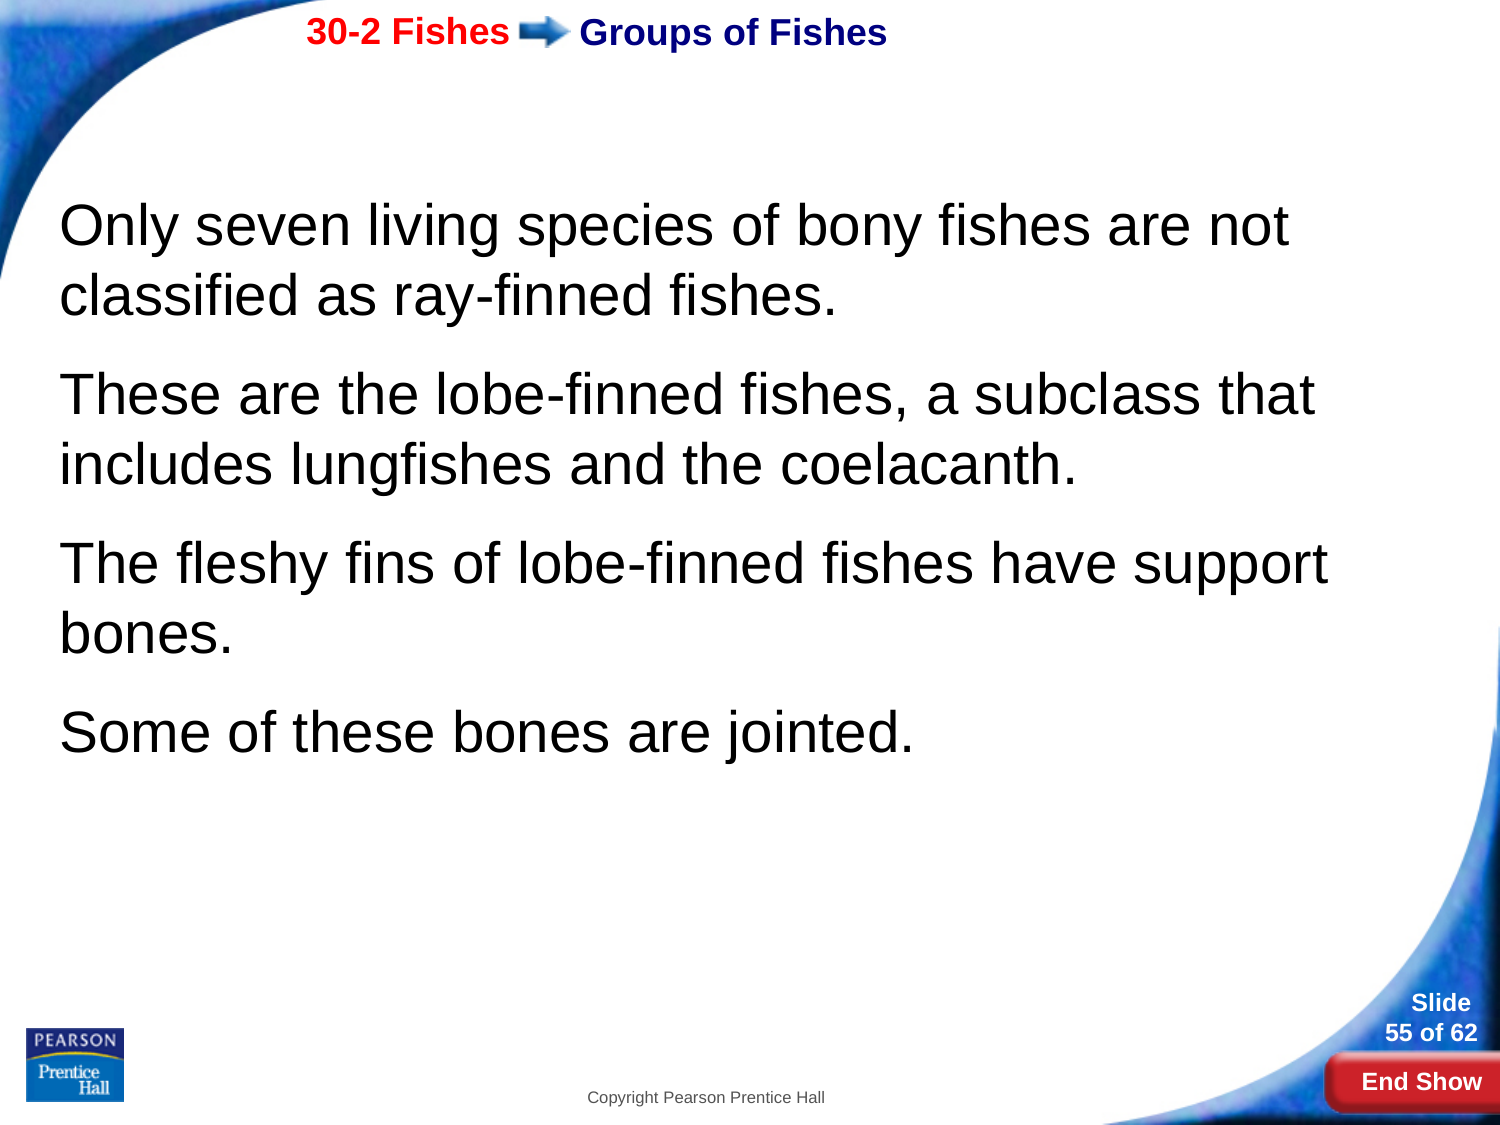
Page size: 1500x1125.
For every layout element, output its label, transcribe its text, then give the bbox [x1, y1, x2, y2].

list Only seven living species of bony fishes are not classified as ray-finned fishes. These are the lobe-finned fishes, a subclass that includes lungfishes and the coelacanth. The fleshy fins of lobe-finned fishes have support bones. Some of these bones are jointed. [44, 179, 1463, 976]
picture [0, 0, 1500, 1125]
title Groups of Fishes [564, 0, 1234, 76]
footer Copyright Pearson Prentice Hall [468, 1078, 945, 1105]
